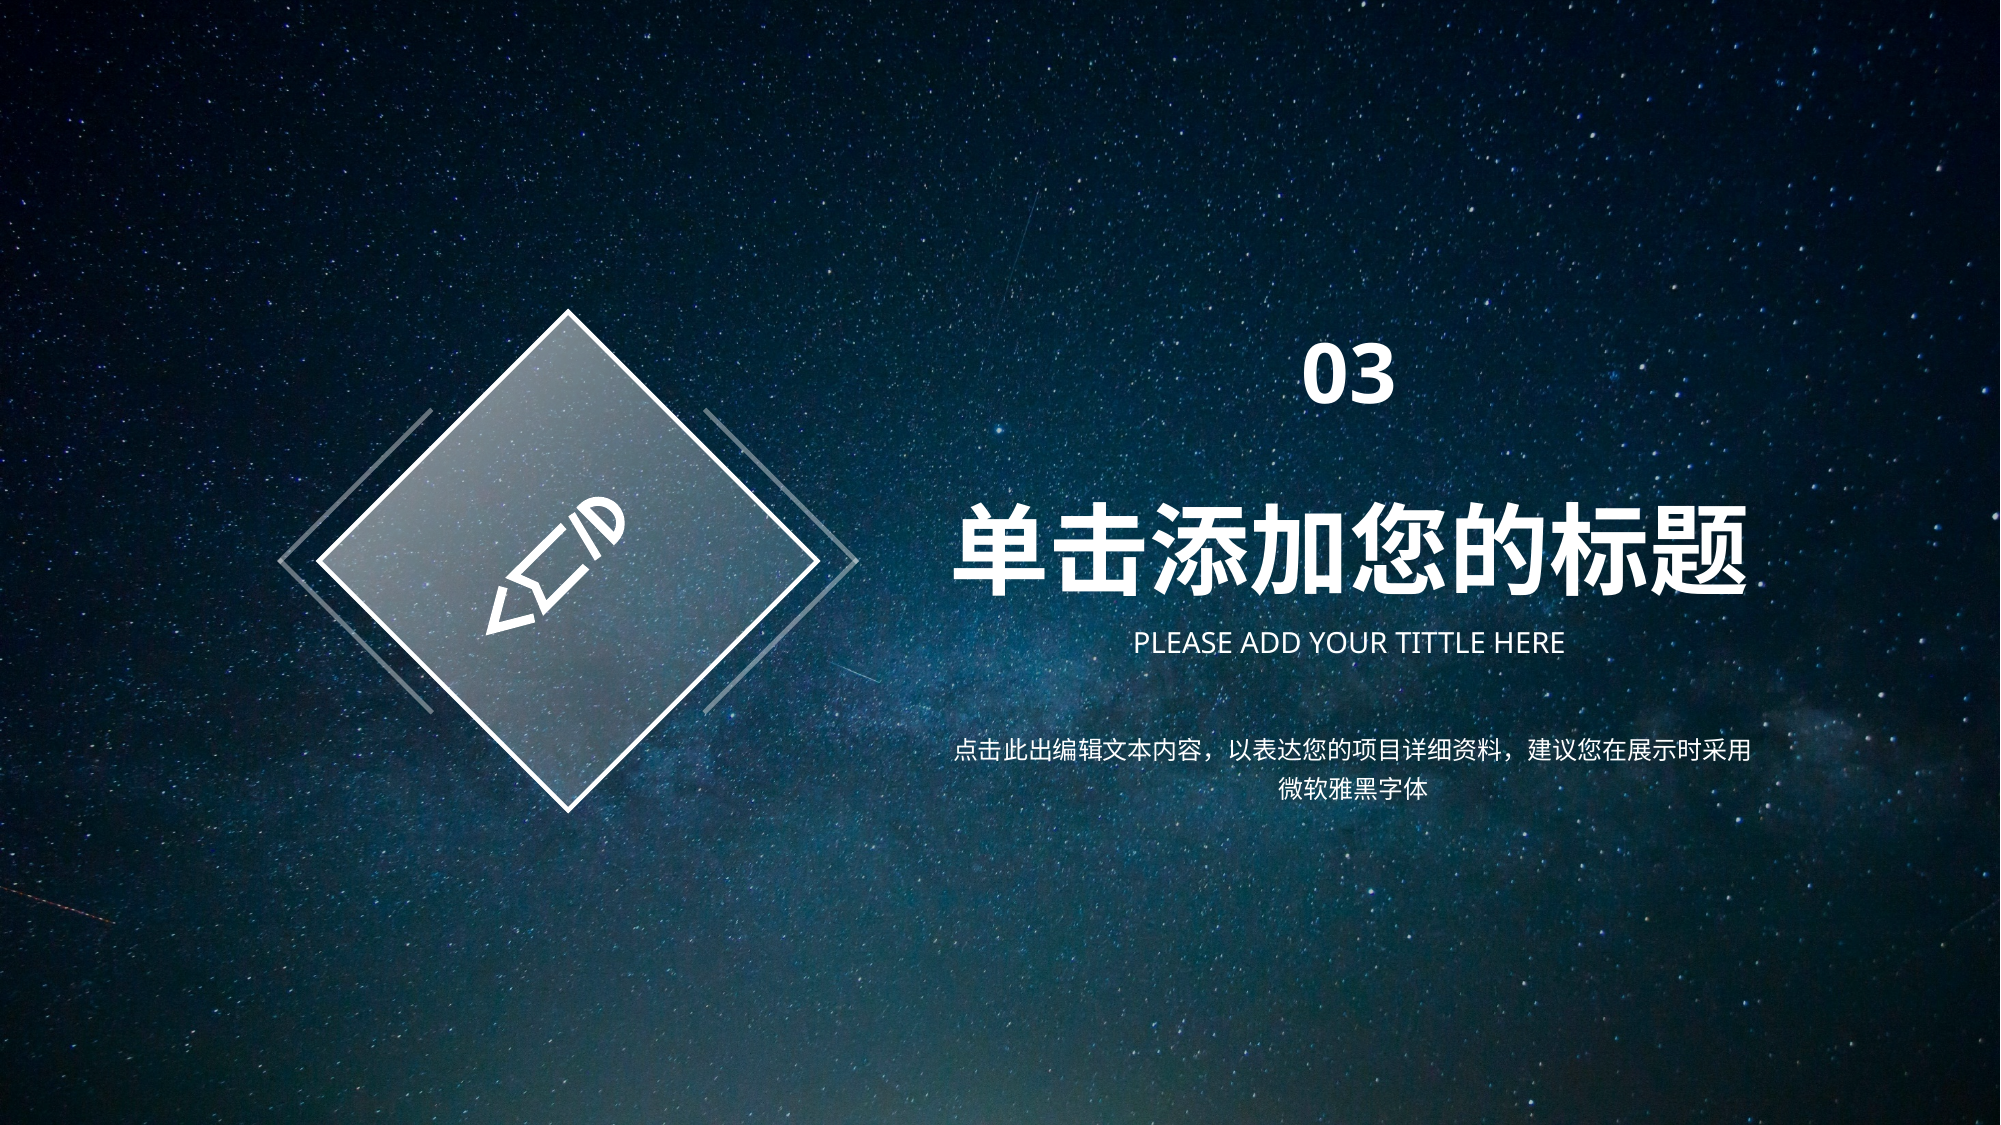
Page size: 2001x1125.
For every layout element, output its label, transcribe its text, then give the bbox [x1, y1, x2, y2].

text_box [278, 311, 858, 811]
text_box 03 [1259, 312, 1439, 428]
text_box 单击添加您的标题 [924, 480, 1775, 615]
text_box 点击此出编辑文本内容，以表达您的项目详细资料，建议您在展示时采用微软雅黑字体 [931, 718, 1775, 811]
picture [0, 0, 2000, 1125]
text_box PLEASE ADD YOUR TITTLE HERE [1026, 616, 1673, 667]
